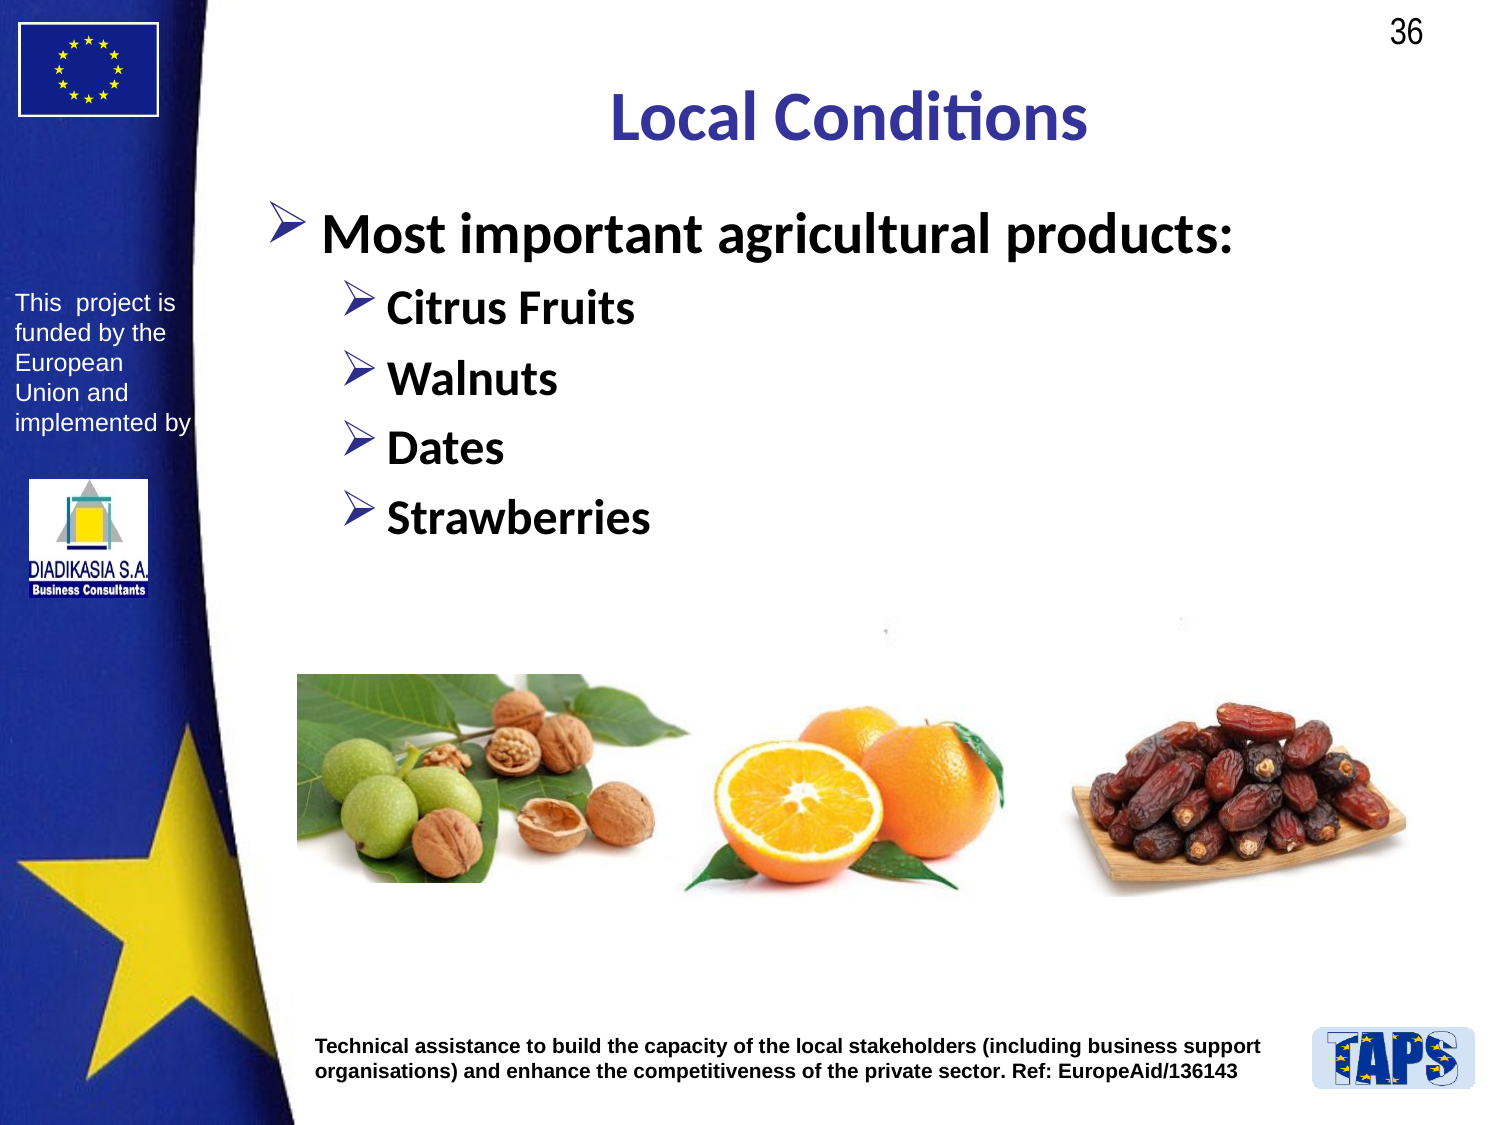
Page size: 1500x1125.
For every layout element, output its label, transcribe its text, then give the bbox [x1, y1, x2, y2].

list Most important agricultural products: Citrus Fruits Walnuts Dates Strawberries [249, 187, 1463, 1001]
title Local Conditions [237, 61, 1463, 163]
picture [0, 0, 1500, 1125]
